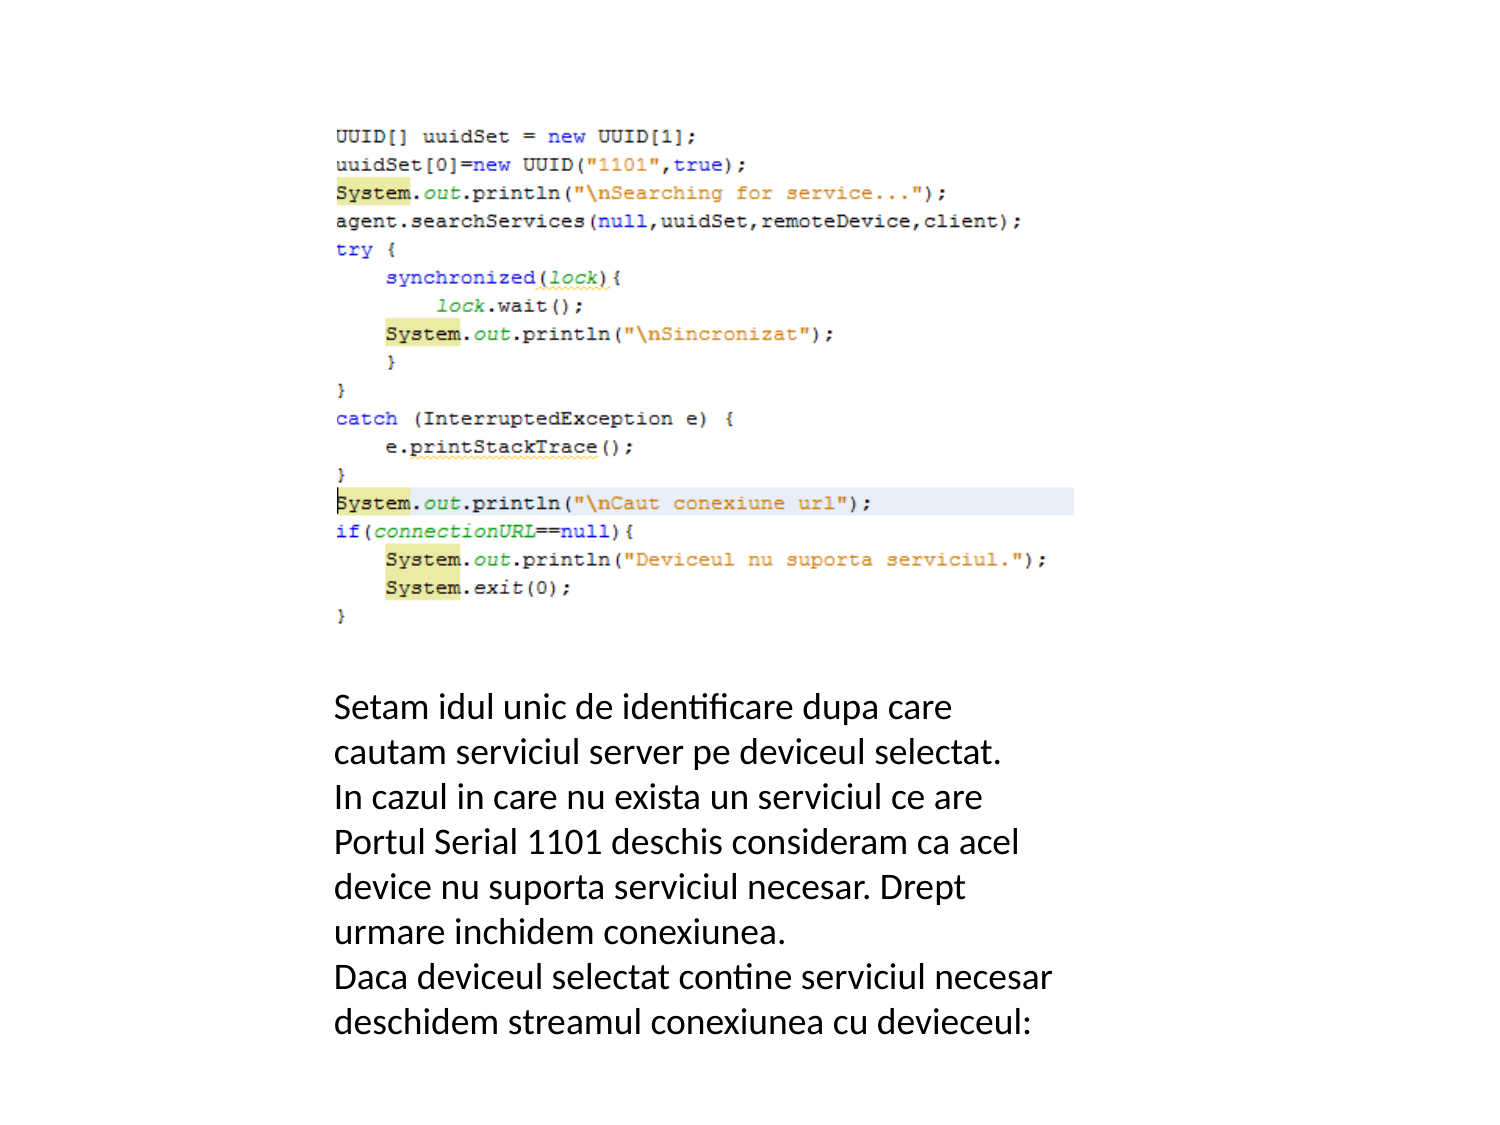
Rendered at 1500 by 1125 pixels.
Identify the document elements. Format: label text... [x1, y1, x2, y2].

text_box Setam idul unic de identificare dupa care cautam serviciul server pe deviceul selectat. In cazul in care nu exista un serviciul ce are Portul Serial 1101 deschis consideram ca acel device nu suporta serviciul necesar. Drept urmare inchidem conexiunea. Daca deviceul selectat contine serviciul necesar deschidem streamul conexiunea cu devieceul: [319, 674, 1070, 1050]
picture [337, 124, 1074, 652]
